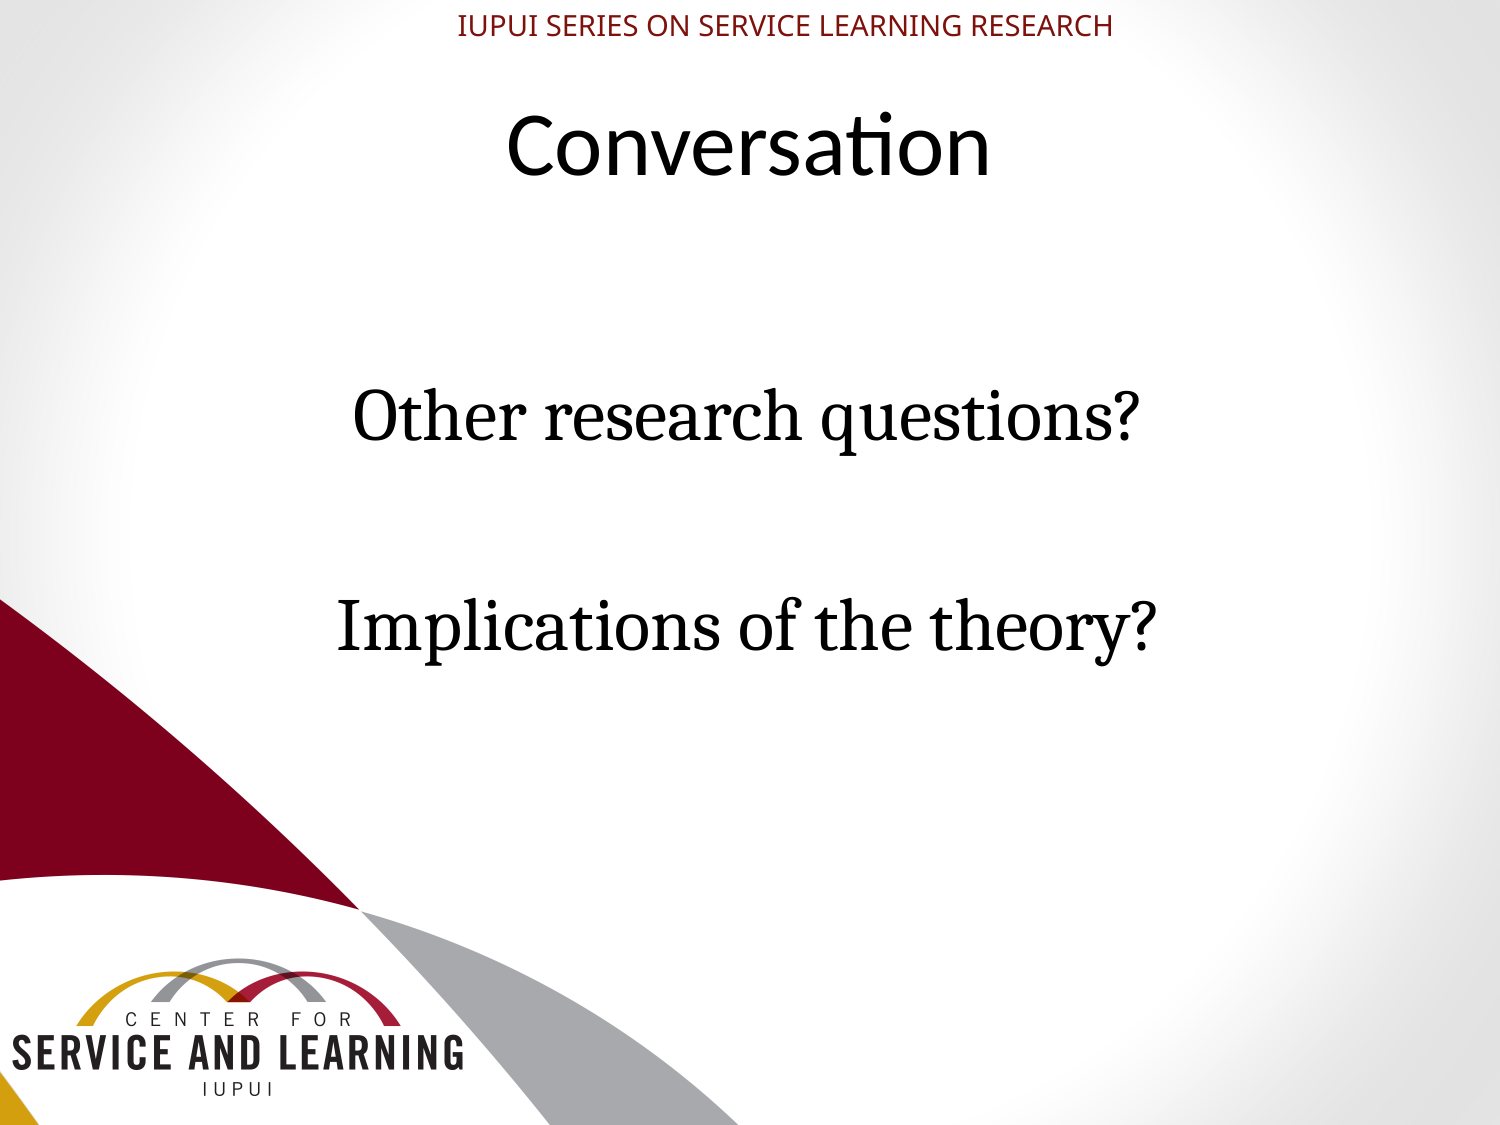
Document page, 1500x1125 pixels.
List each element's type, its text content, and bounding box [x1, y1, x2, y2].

list Other research questions? Implications of the theory? [75, 262, 1425, 747]
title Conversation [75, 45, 1425, 233]
text_box IUPUI SERIES ON SERVICE LEARNING RESEARCH [381, 0, 1192, 50]
picture [0, 0, 1500, 1125]
